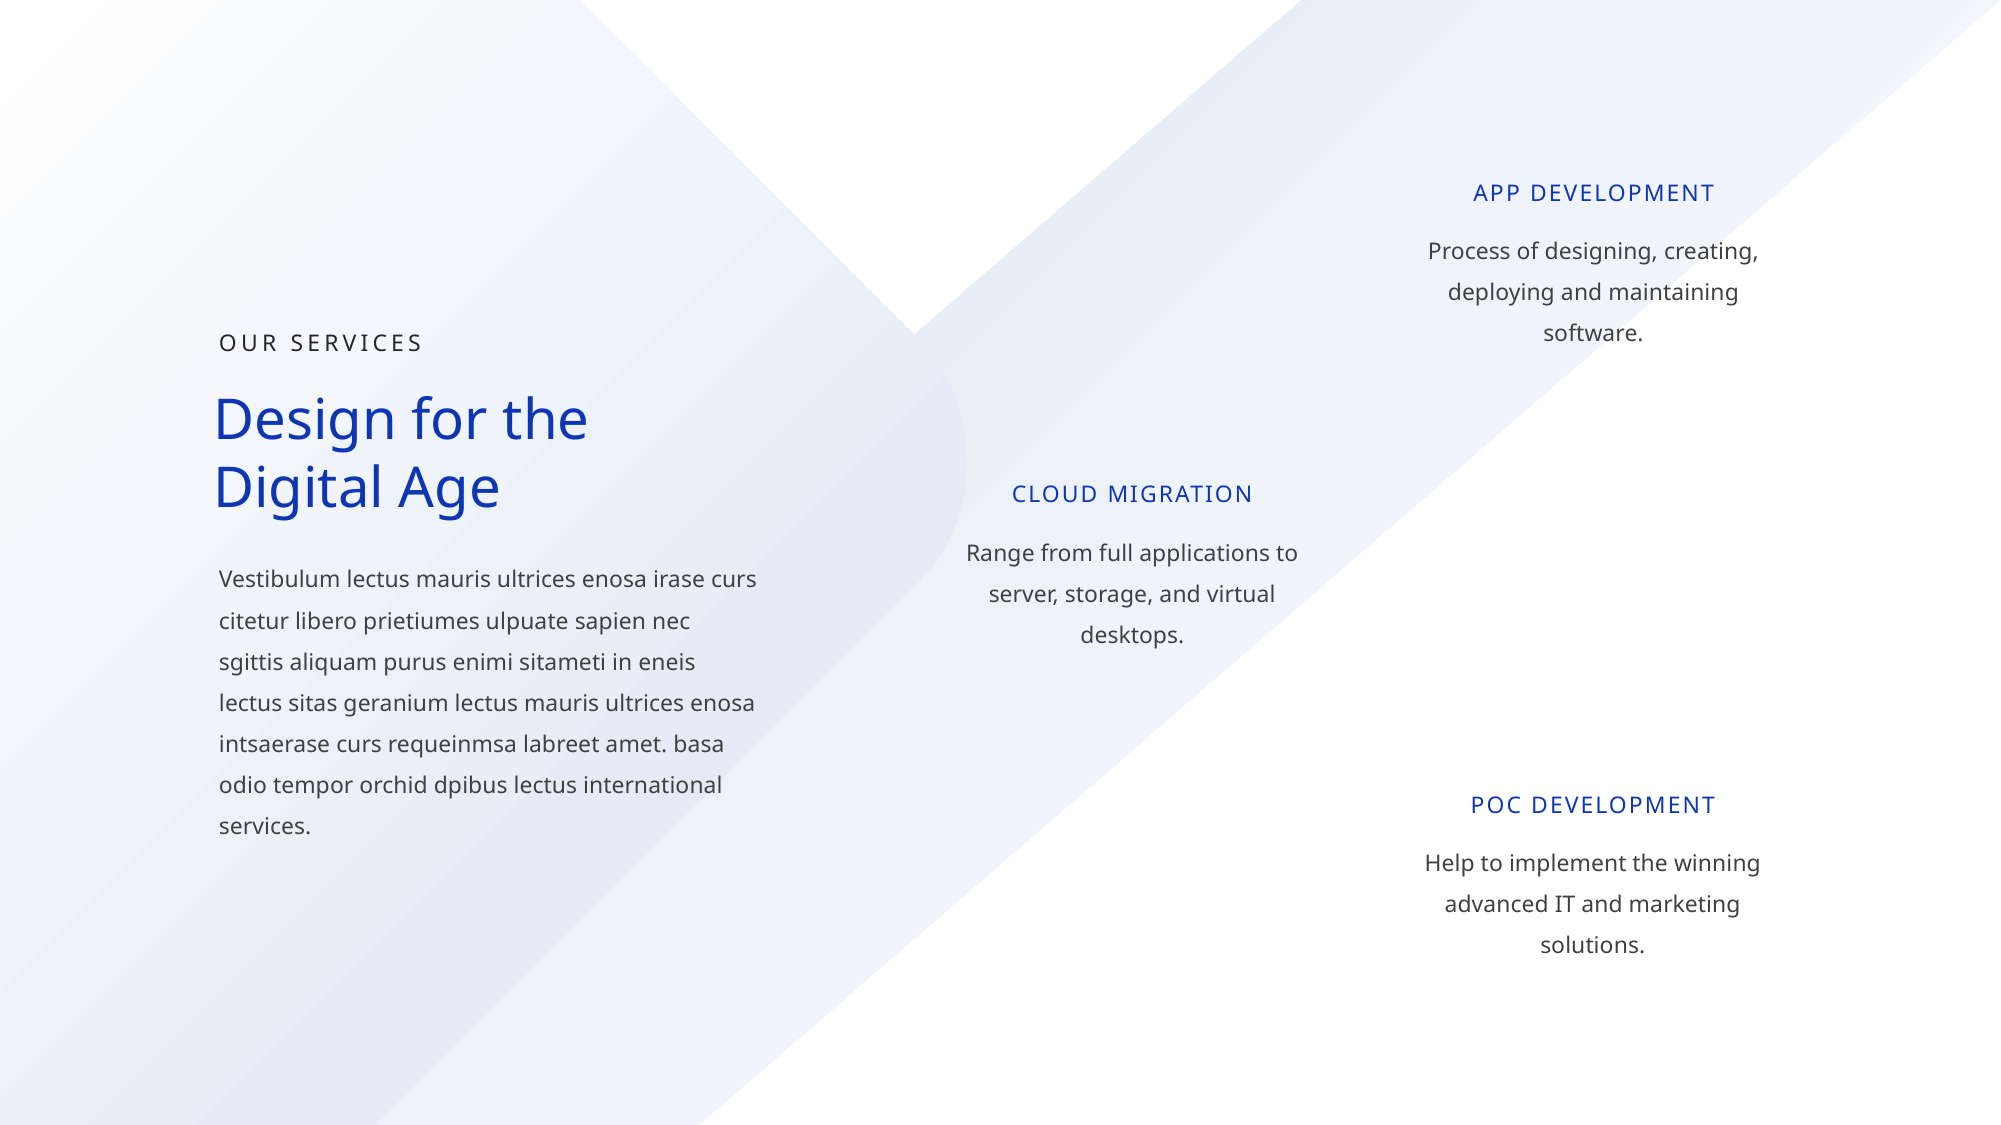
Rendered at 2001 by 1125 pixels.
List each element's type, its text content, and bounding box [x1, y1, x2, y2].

picture [907, 110, 1796, 1015]
text_box Range from full applications to server, storage, and virtual desktops. [927, 517, 1338, 656]
text_box OUR SERVICES [204, 320, 589, 364]
text_box POC DEVELOPMENT [1440, 783, 1746, 826]
text_box Help to implement the winning advanced IT and marketing solutions. [1390, 827, 1795, 966]
text_box APP DEVELOPMENT [1441, 171, 1747, 214]
text_box CLOUD MIGRATION [984, 472, 1281, 515]
text_box Design for the Digital Age [198, 375, 698, 526]
text_box Vestibulum lectus mauris ultrices enosa irase curs citetur libero prietiumes ulpuate sapien nec sgittis aliquam purus enimi sitameti in eneis lectus sitas geranium lectus mauris ultrices enosa intsaerase curs requeinmsa labreet amet. basa odio tempor orchid dpibus lectus international services. [204, 543, 775, 847]
text_box Process of designing, creating, deploying and maintaining software. [1391, 215, 1796, 354]
